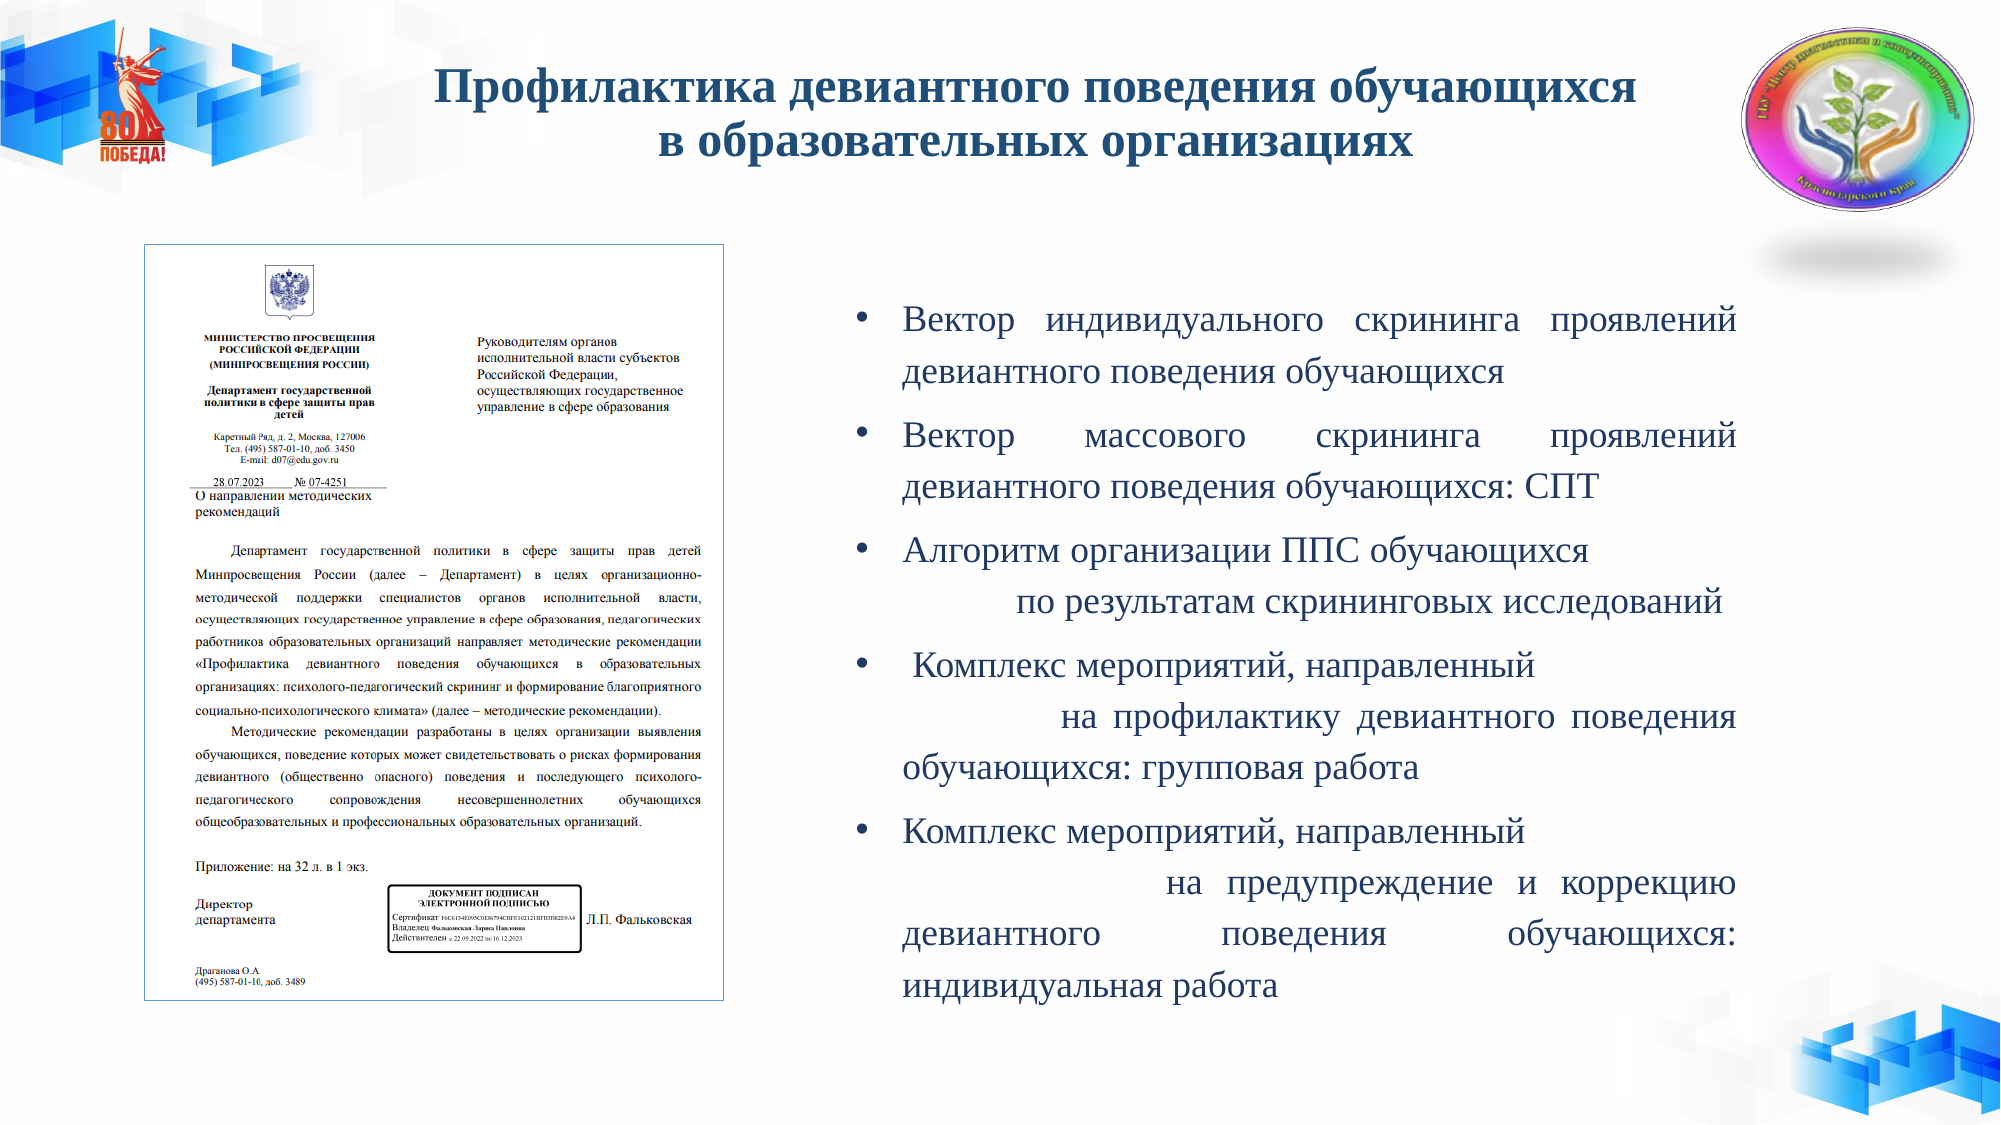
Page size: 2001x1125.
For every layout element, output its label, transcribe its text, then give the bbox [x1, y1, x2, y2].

text_box Вектор индивидуального скрининга проявлений девиантного поведения обучающихся Вектор массового скрининга проявлений девиантного поведения обучающихся: СПТ Алгоритм организации ППС обучающихся по результатам скрининговых исследований Комплекс мероприятий, направленный на профилактику девиантного поведения обучающихся: групповая работа Комплекс мероприятий, направленный на предупреждение и коррекцию девиантного поведения обучающихся: индивидуальная работа [840, 280, 1753, 1012]
picture [0, 0, 2001, 1125]
text_box Профилактика девиантного поведения обучающихся в образовательных организациях [411, 52, 1660, 194]
